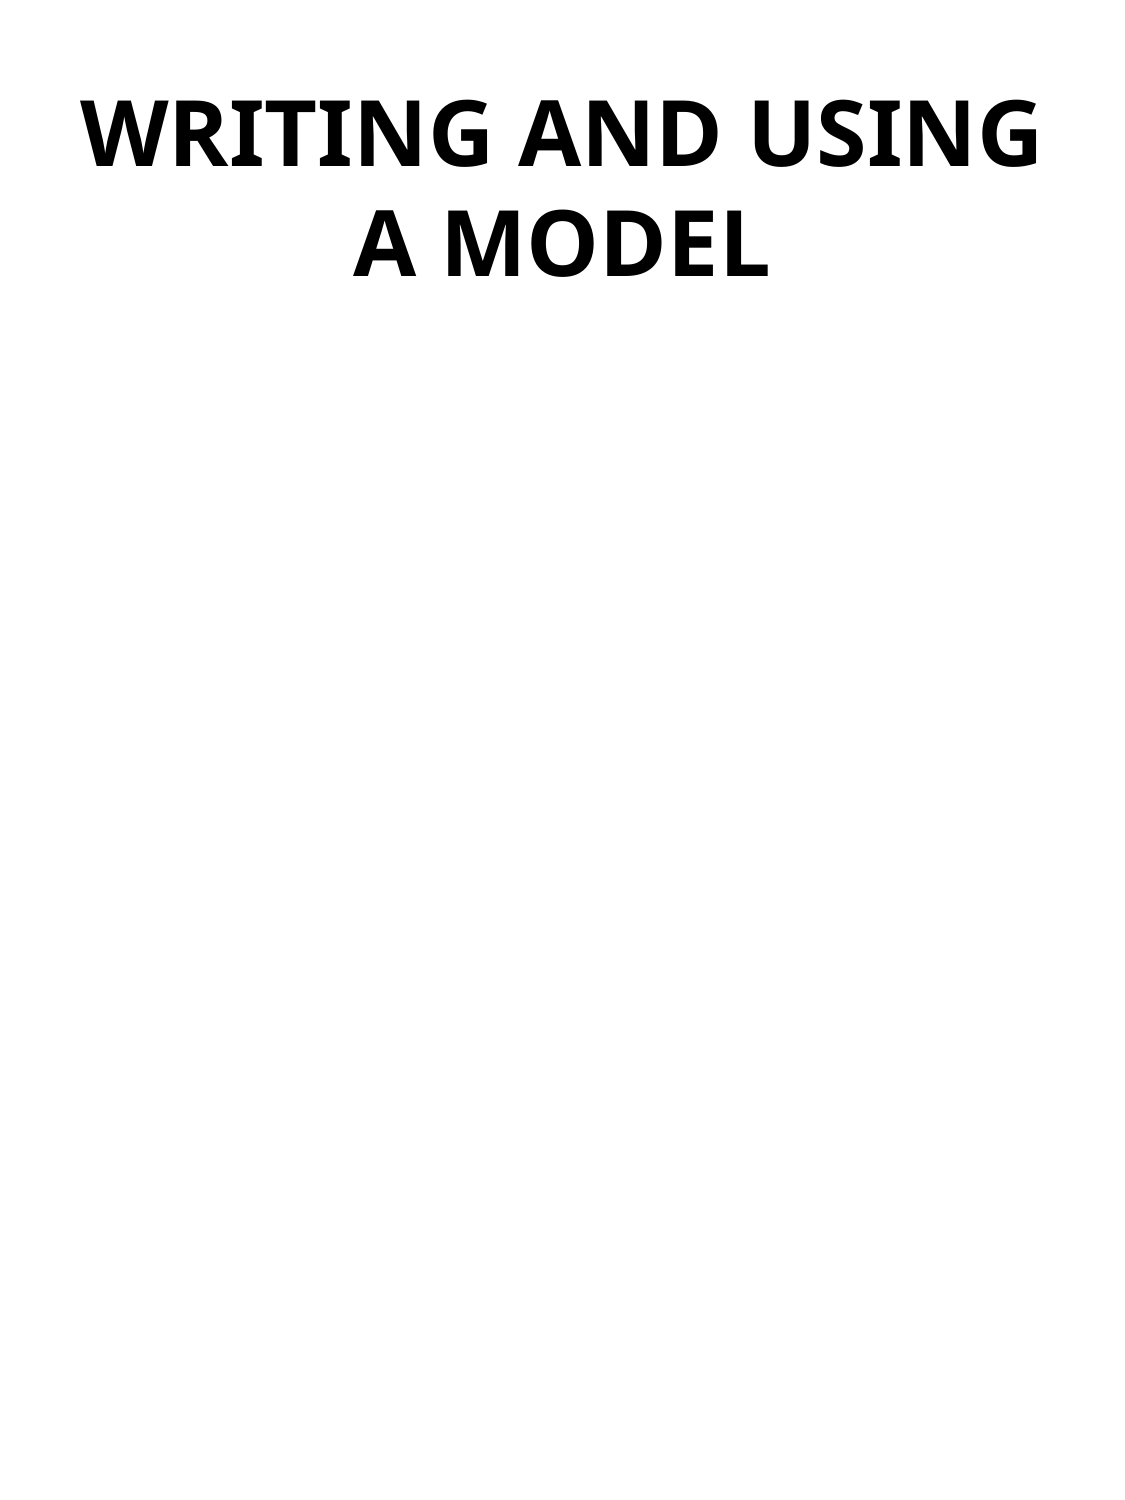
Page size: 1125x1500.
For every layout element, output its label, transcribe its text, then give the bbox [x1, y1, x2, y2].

title WRITING AND USING A MODEL [56, 60, 1069, 310]
